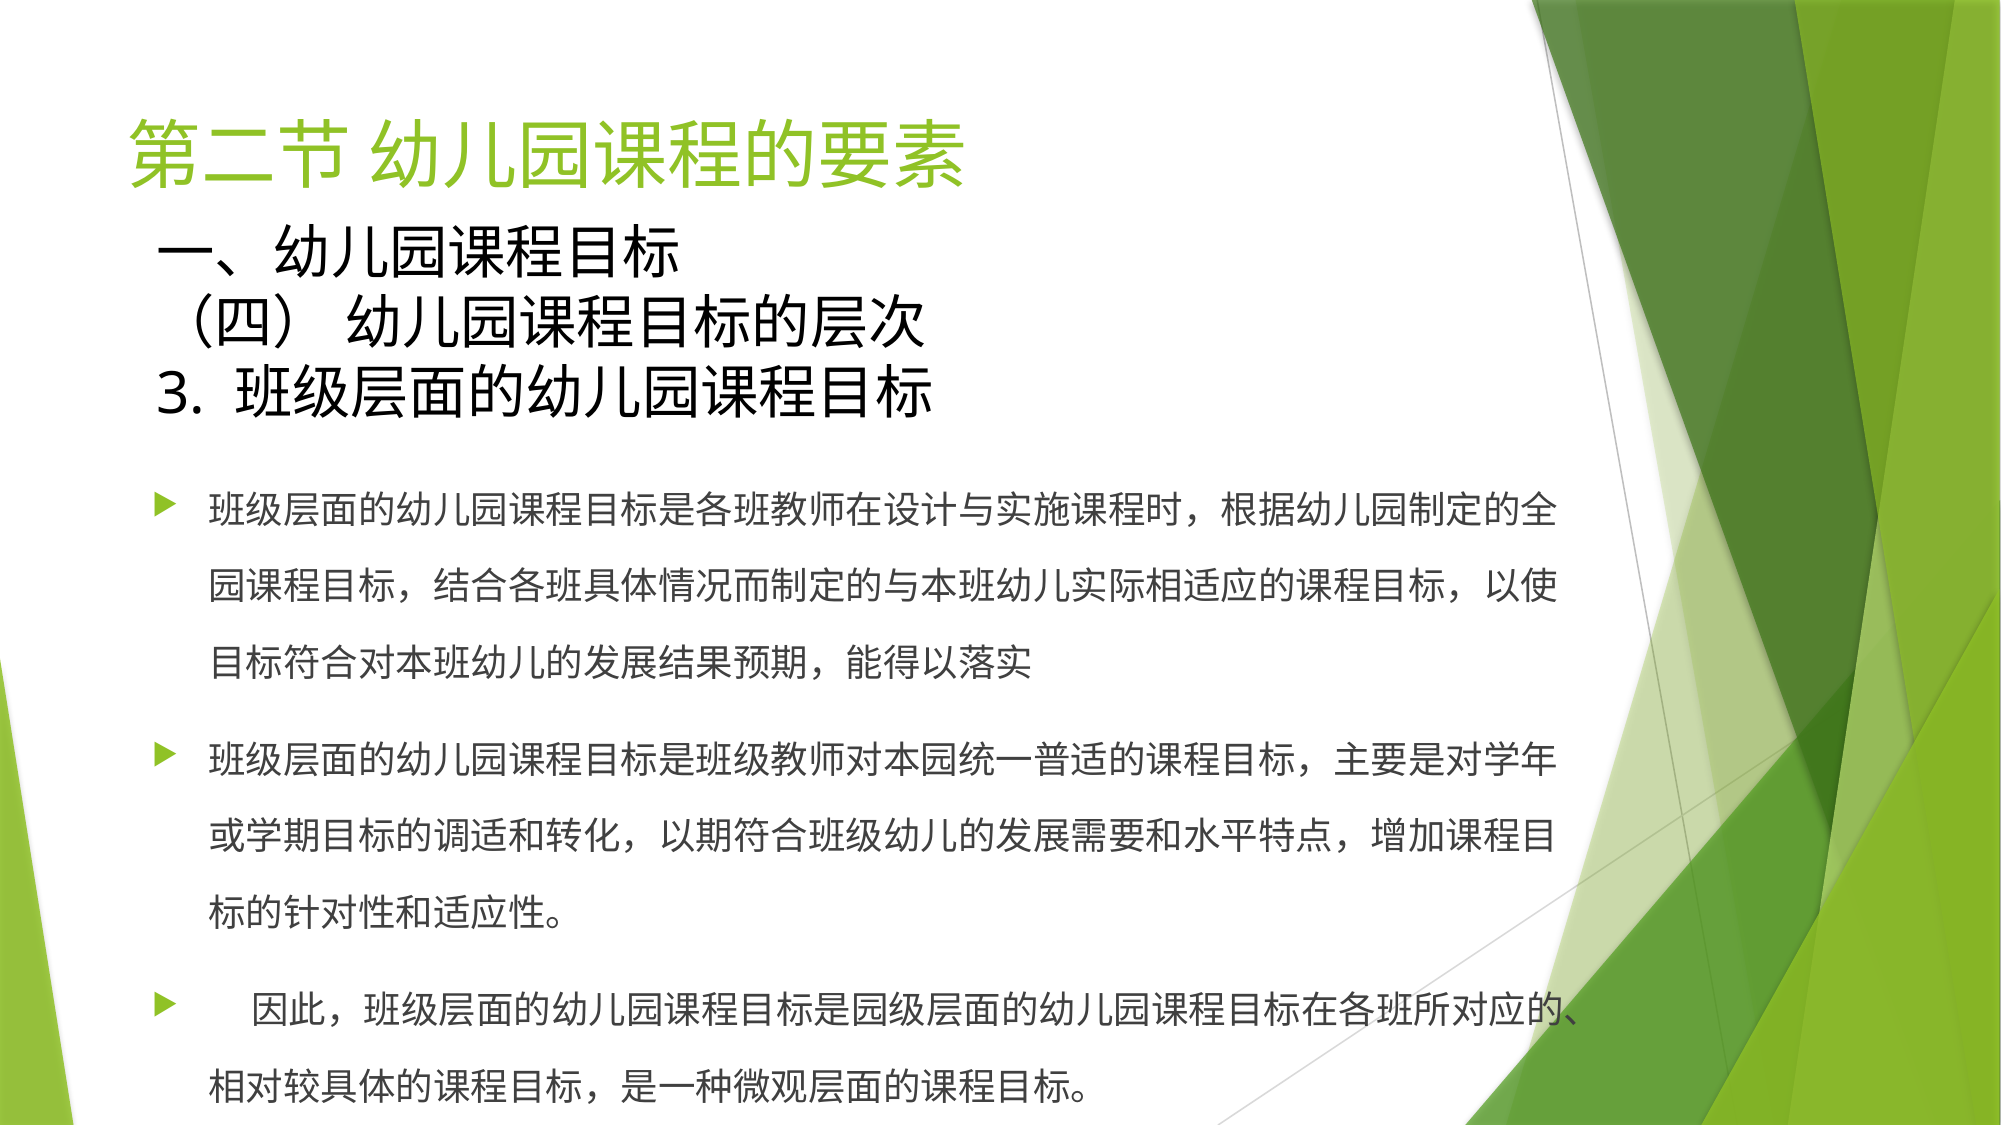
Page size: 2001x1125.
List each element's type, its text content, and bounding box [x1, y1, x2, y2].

text_box 一、幼儿园课程目标 （四） 幼儿园课程目标的层次 3. 班级层面的幼儿园课程目标 [141, 208, 1451, 446]
list 班级层面的幼儿园课程目标是各班教师在设计与实施课程时，根据幼儿园制定的全园课程目标，结合各班具体情况而制定的与本班幼儿实际相适应的课程目标，以使目标符合对本班幼儿的发展结果预期，能得以落实 班级层面的幼儿园课程目标是班级教师对本园统一普适的课程目标，主要是对学年或学期目标的调适和转化，以期符合班级幼儿的发展需要和水平特点，增加课程目标的针对性和适应性。 因此，班级层面的幼儿园课程目标是园级层面的幼儿园课程目标在各班所对应的、相对较具体的课程目标，是一种微观层面的课程目标。 [136, 446, 1609, 1082]
title 第二节 幼儿园课程的要素 [111, 99, 1522, 317]
